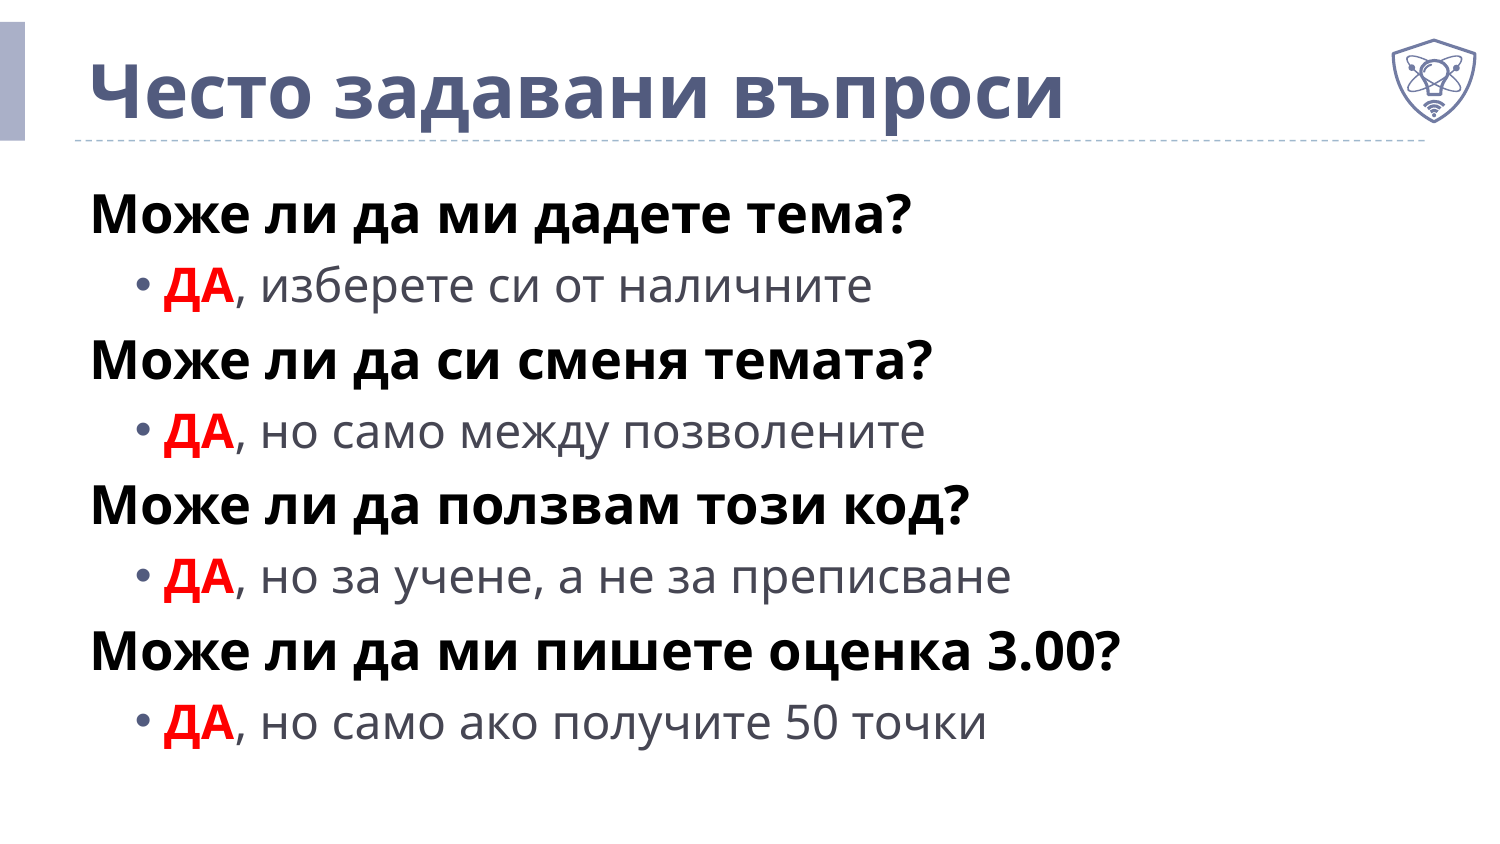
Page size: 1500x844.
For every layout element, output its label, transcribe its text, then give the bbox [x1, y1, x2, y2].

list Може ли да ми дадете тема? ДА, изберете си от наличните Може ли да си сменя темата? ДА, но само между позволените Може ли да ползвам този код? ДА, но за учене, а не за преписване Може ли да ми пишете оценка 3.00? ДА, но само ако получите 50 точки [75, 171, 1475, 835]
title Често задавани въпроси [75, 18, 1475, 141]
